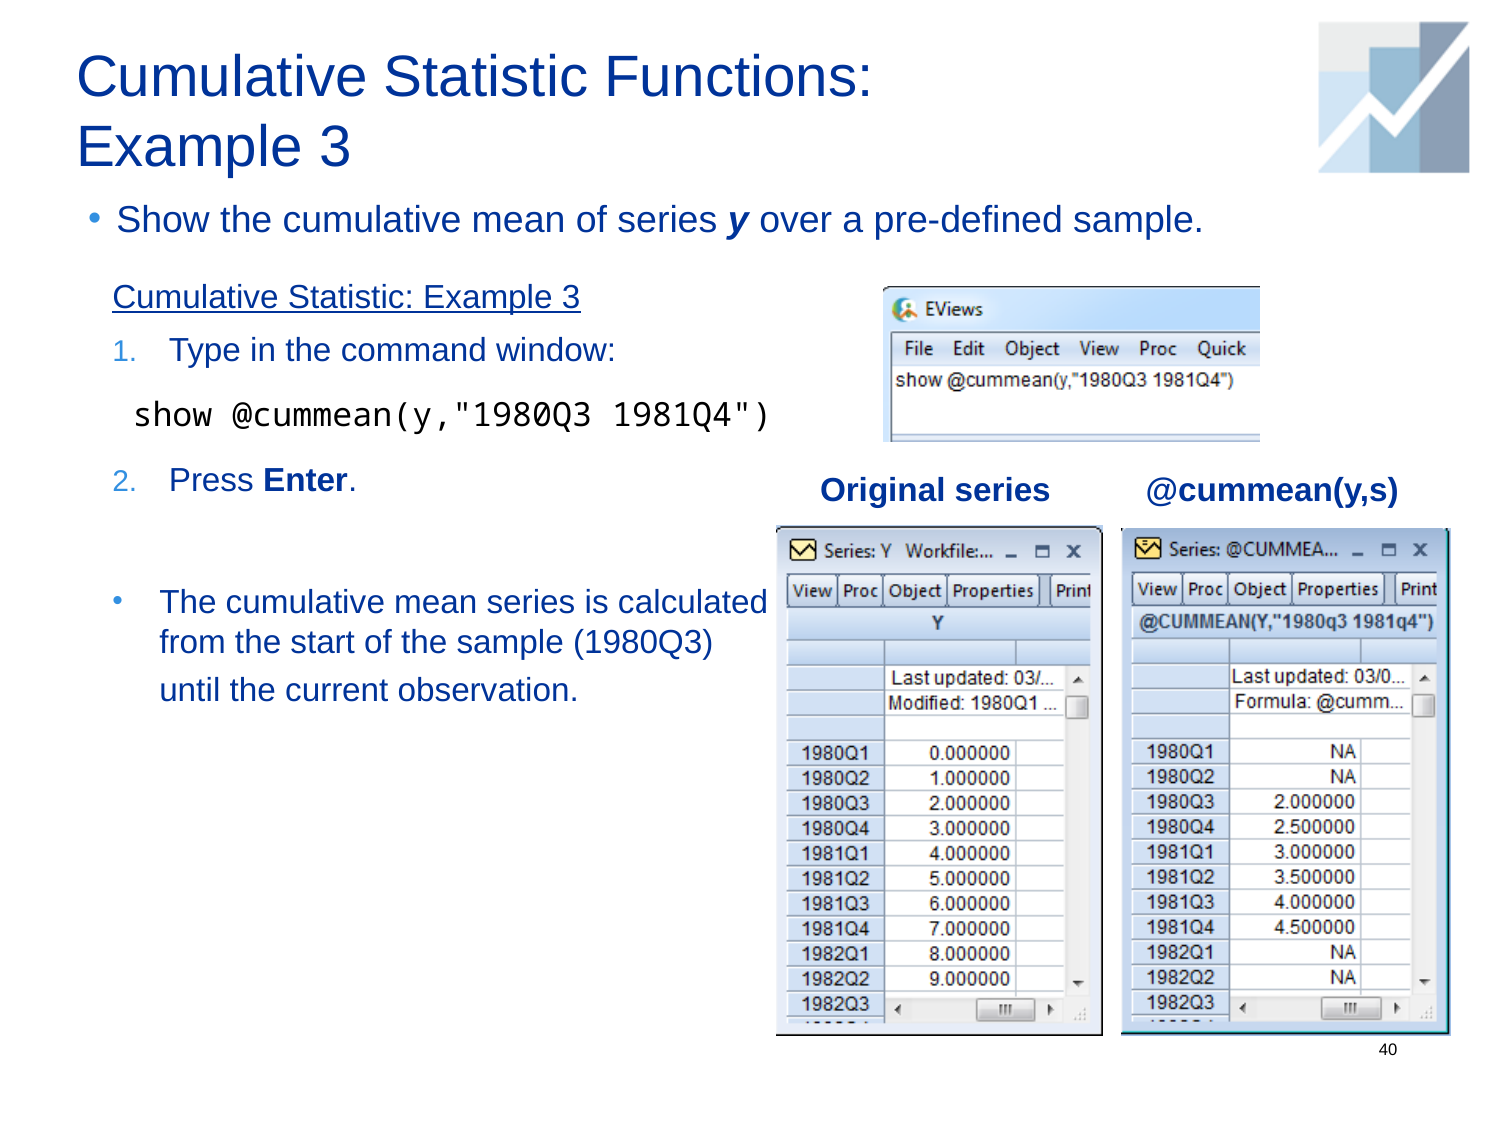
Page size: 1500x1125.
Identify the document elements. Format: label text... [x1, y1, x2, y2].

text_box Original series @cummean(y,s) [806, 456, 1438, 513]
slide_number 40 [1262, 1043, 1413, 1067]
picture [882, 286, 1260, 442]
list Show the cumulative mean of series y over a pre-defined sample. [73, 187, 1407, 308]
picture [775, 525, 1103, 1036]
title Cumulative Statistic Functions: Example 3 [60, 0, 1295, 186]
picture [1300, 11, 1479, 181]
picture [1121, 528, 1452, 1036]
text_box Cumulative Statistic: Example 3 Type in the command window: show @cummean(y,"1980Q3 1981Q4") Press Enter. The cumulative mean series is calculated from the start of the sample (1980Q3) until the current observation. [97, 267, 806, 938]
